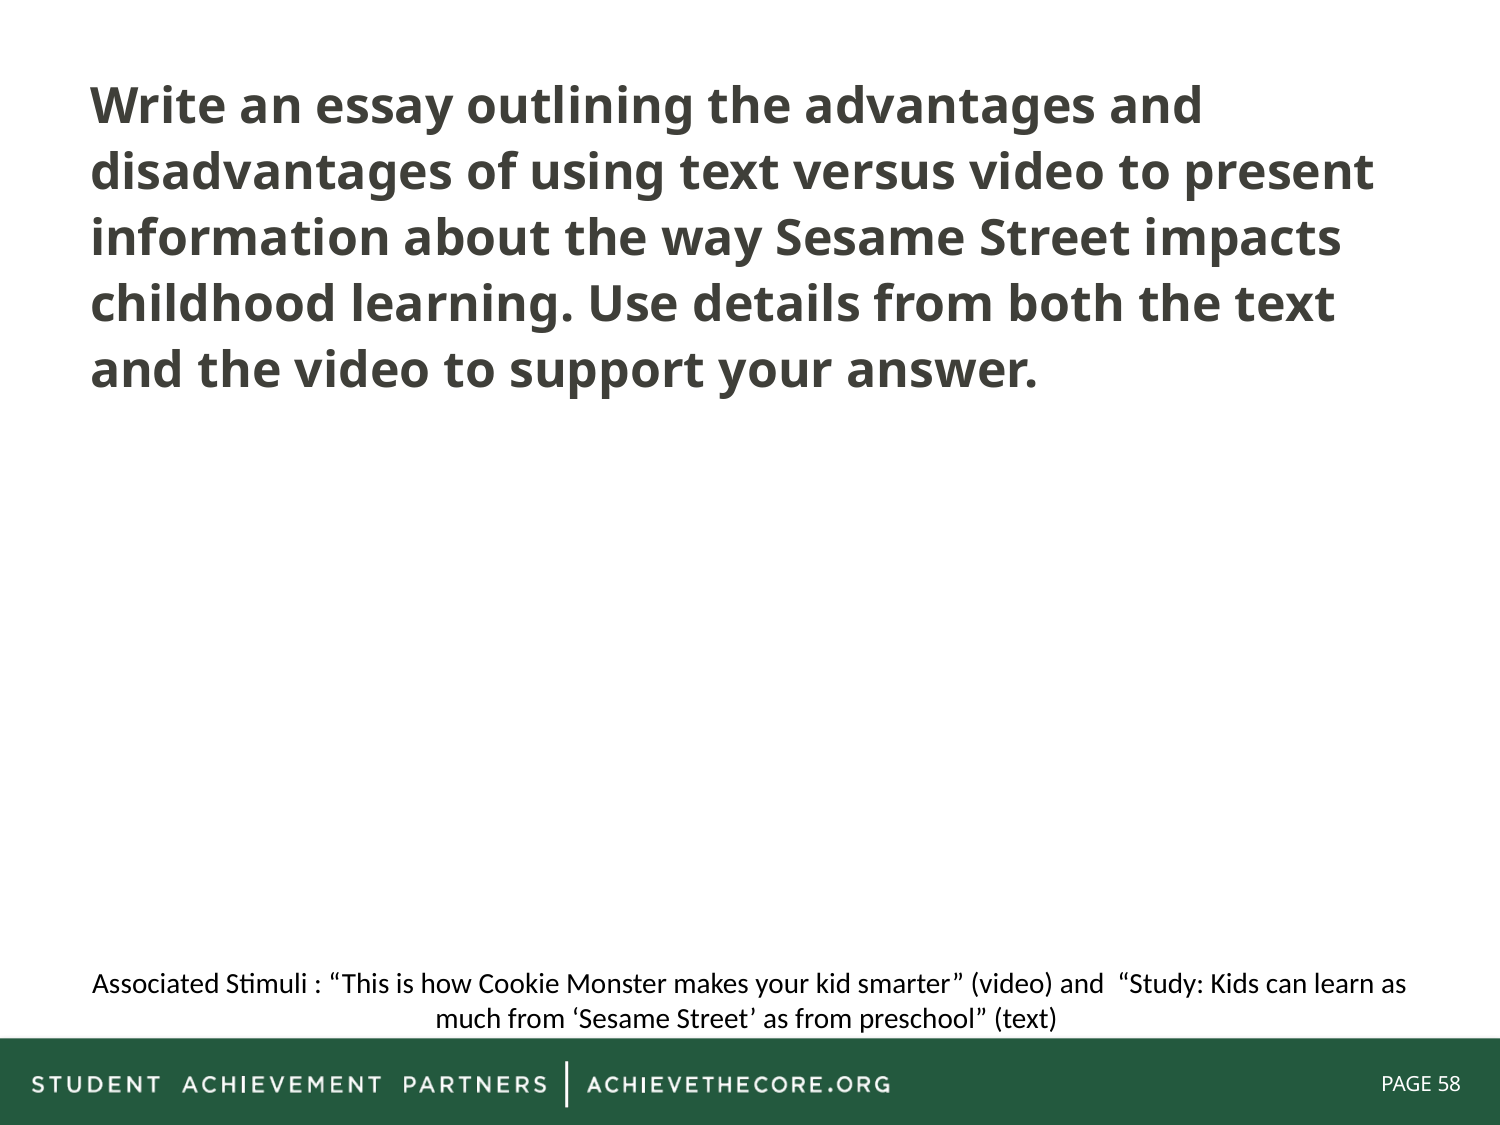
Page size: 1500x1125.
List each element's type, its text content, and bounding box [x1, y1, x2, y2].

text_box Associated Stimuli : “This is how Cookie Monster makes your kid smarter” (video) and “Study: Kids can learn as much from ‘Sesame Street’ as from preschool” (text) [74, 957, 1425, 1042]
list Write an essay outlining the advantages and disadvantages of using text versus video to present information about the way Sesame Street impacts childhood learning. Use details from both the text and the video to support your answer. [75, 60, 1425, 789]
